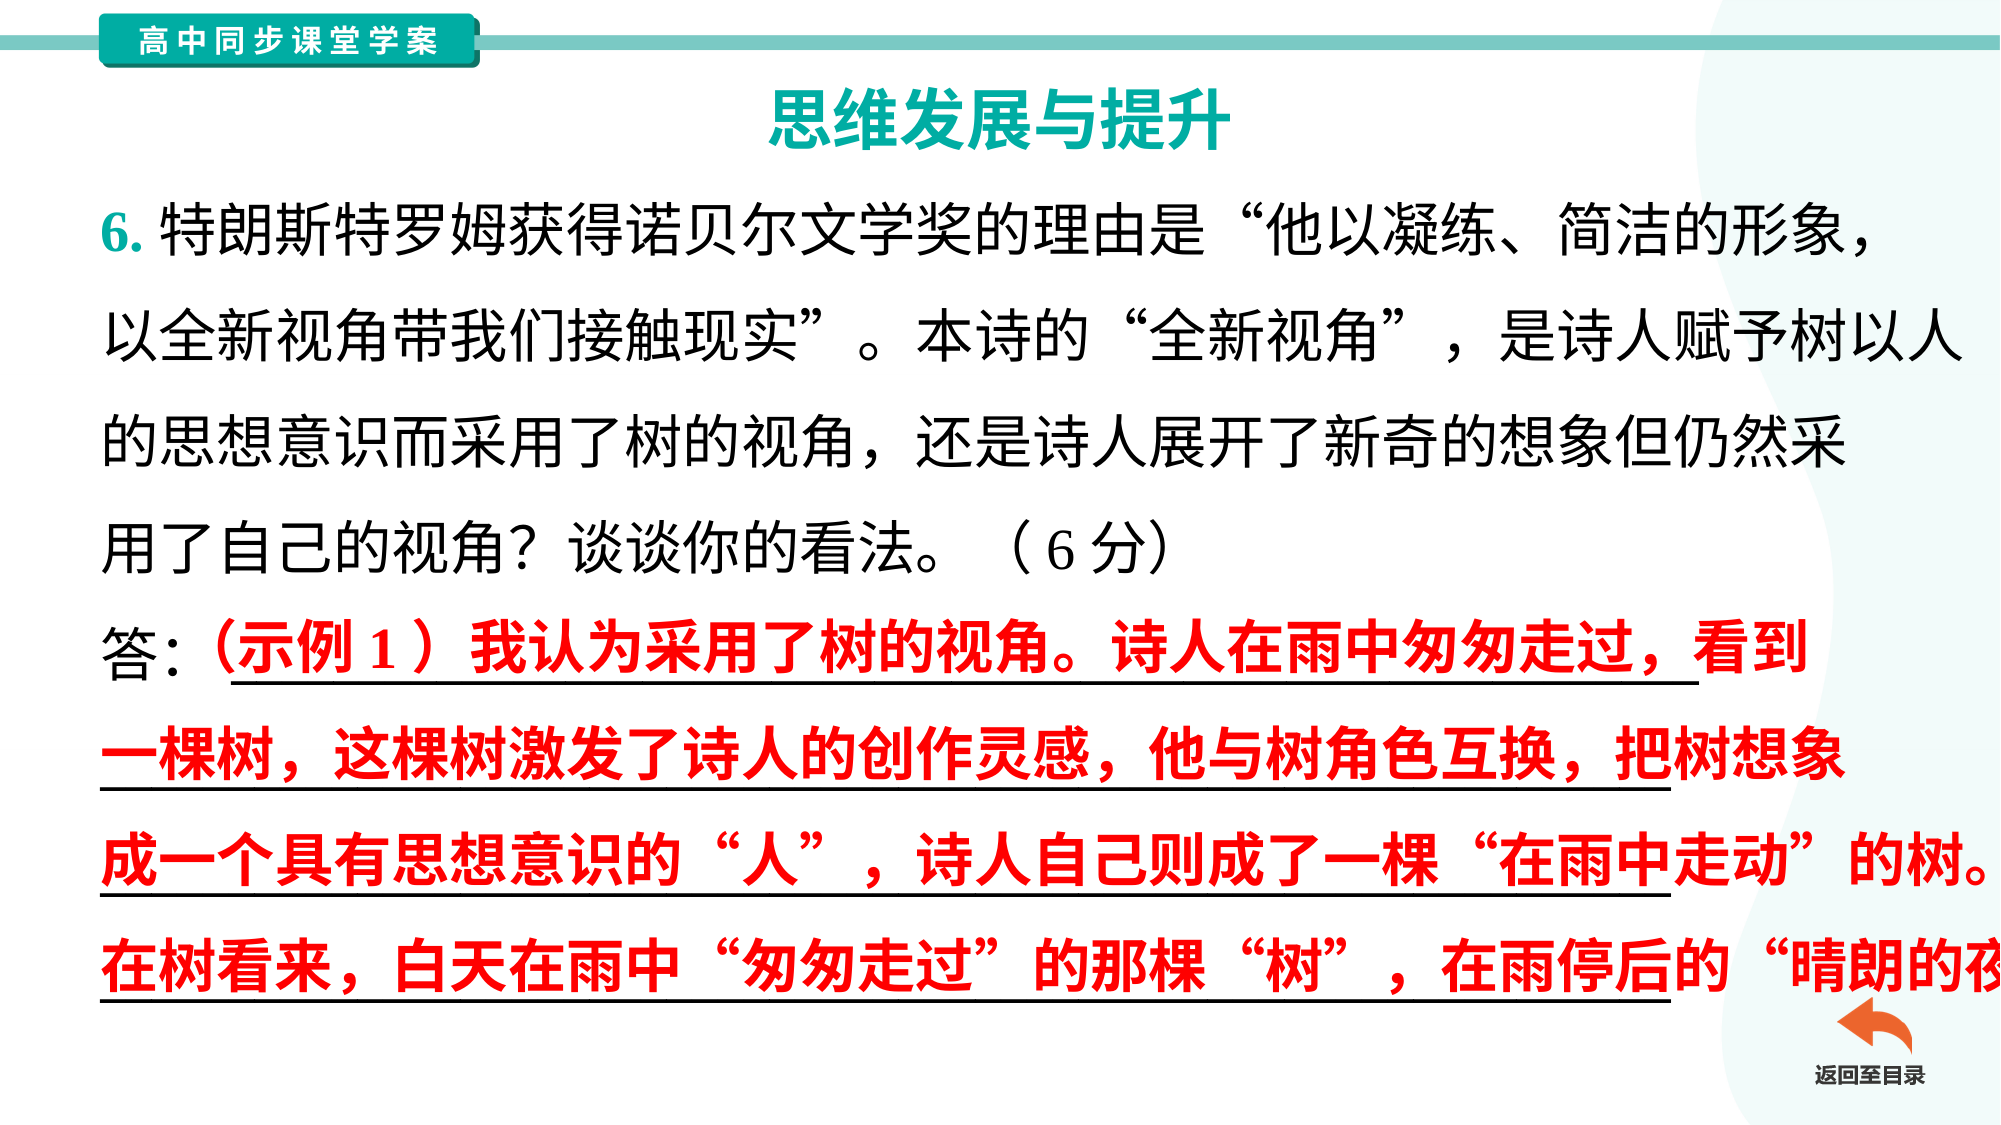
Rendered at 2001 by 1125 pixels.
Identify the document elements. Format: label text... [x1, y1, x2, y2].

picture [0, 0, 2000, 1125]
text_box 6.特朗斯特罗姆获得诺贝尔文学奖的理由是“他以凝练、简洁的形象， 以全新视角带我们接触现实”。本诗的“全新视角”，是诗人赋予树以人 的思想意识而采用了树的视角，还是诗人展开了新奇的想象但仍然采 用了自己的视角？谈谈你的看法。（6分） 答：_________________________________________________________ _____________________________________________________________ _____________________________________________________________ _____________________________________________________________ [100, 1000, 1899, 1007]
text_box 思维发展与提升 [100, 76, 1899, 156]
text_box （示例1）我认为采用了树的视角。诗人在雨中匆匆走过，看到 一棵树，这棵树激发了诗人的创作灵感，他与树角色互换，把树想象 成一个具有思想意识的“人”，诗人自己则成了一棵“在雨中走动”的树。 在树看来，白天在雨中“匆匆走过”的那棵“树”，在雨停后的“晴朗的夜 [100, 574, 1899, 1000]
text_box 6.特朗斯特罗姆获得诺贝尔文学奖的理由是“他以凝练、简洁的形象， 以全新视角带我们接触现实”。本诗的“全新视角”，是诗人赋予树以人 的思想意识而采用了树的视角，还是诗人展开了新奇的想象但仍然采 用了自己的视角？谈谈你的看法。（6分） 答：_________________________________________________________ _____________________________________________________________ _____________________________________________________________ _____________________________________________________________ [100, 156, 1899, 574]
